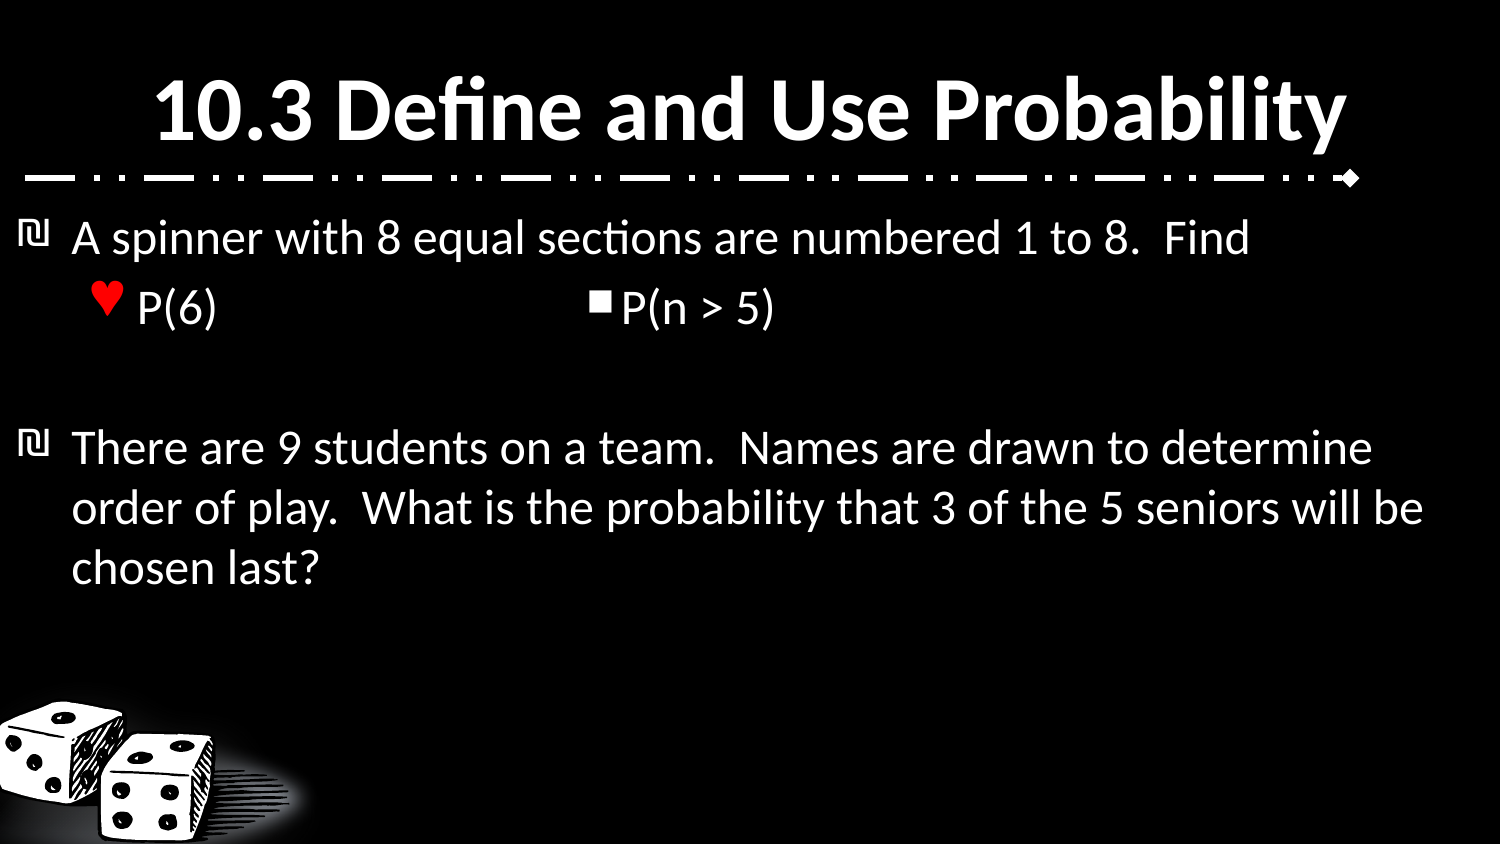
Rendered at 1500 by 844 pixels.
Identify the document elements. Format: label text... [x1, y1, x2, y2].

title 10.3 Define and Use Probability [0, 33, 1500, 175]
list A spinner with 8 equal sections are numbered 1 to 8. Find P(6) ■ P(n > 5) There are 9 students on a team. Names are drawn to determine order of play. What is the probability that 3 of the 5 seniors will be chosen last? [0, 196, 1500, 754]
